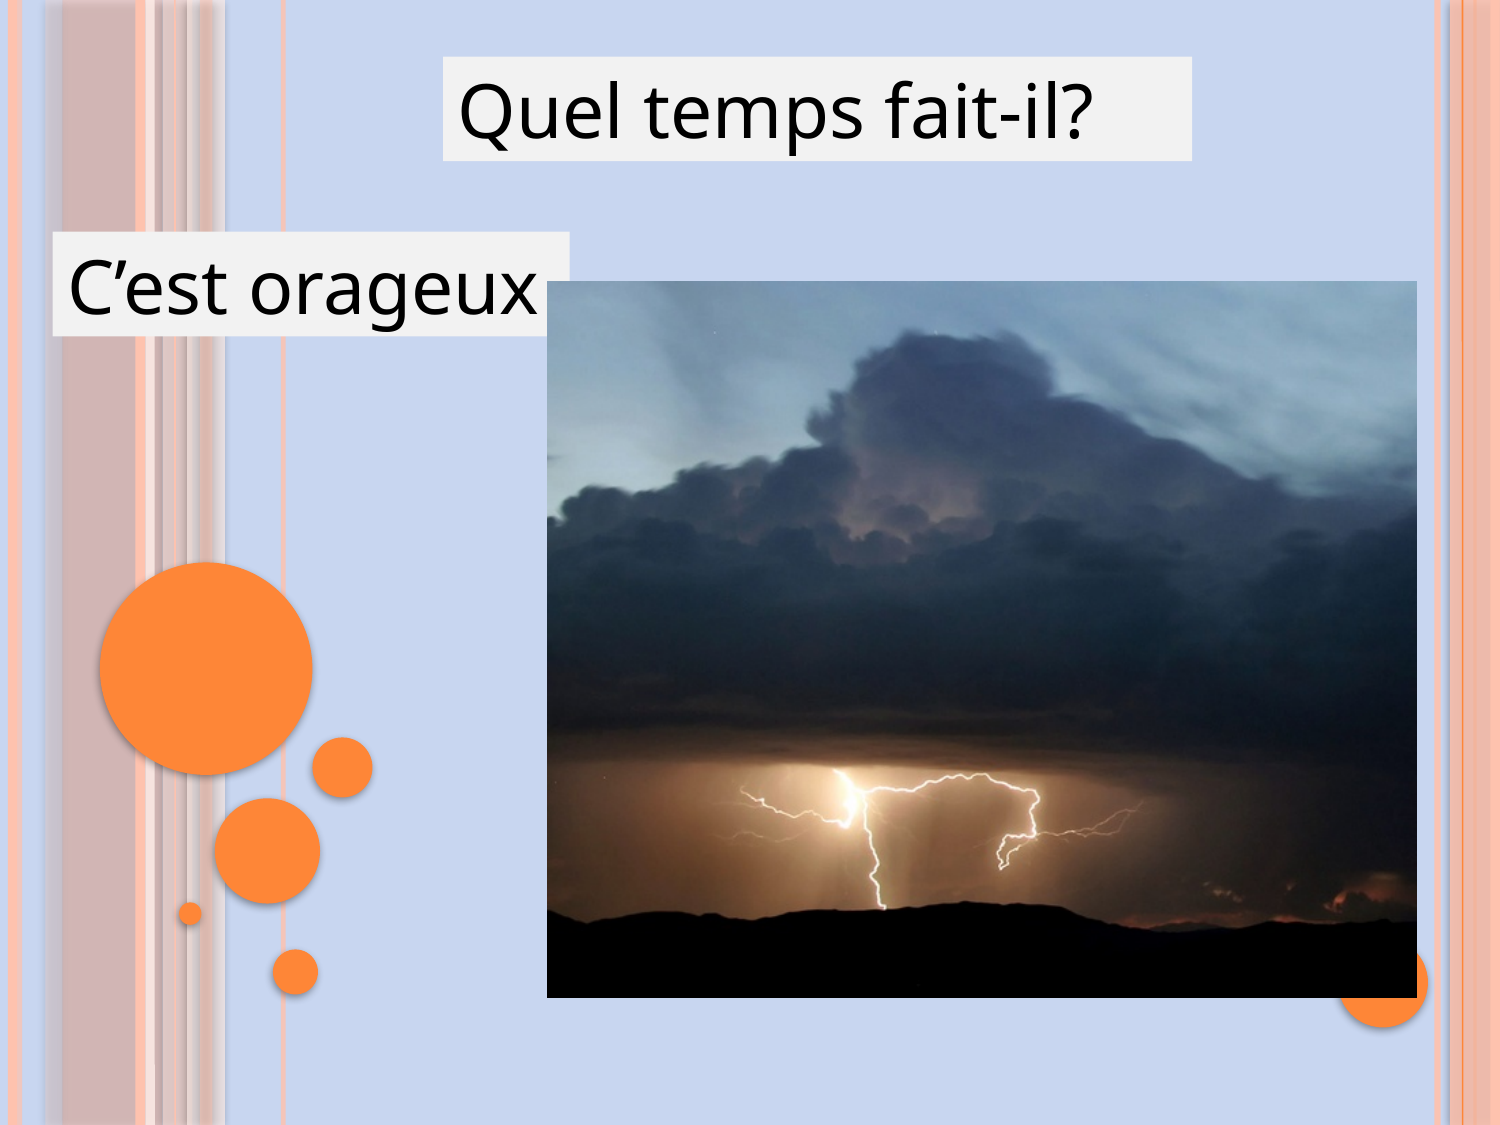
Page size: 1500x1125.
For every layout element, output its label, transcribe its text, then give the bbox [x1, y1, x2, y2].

text_box Quel temps fait-il? [443, 56, 1193, 162]
text_box C’est orageux [52, 231, 570, 337]
picture [546, 281, 1418, 999]
